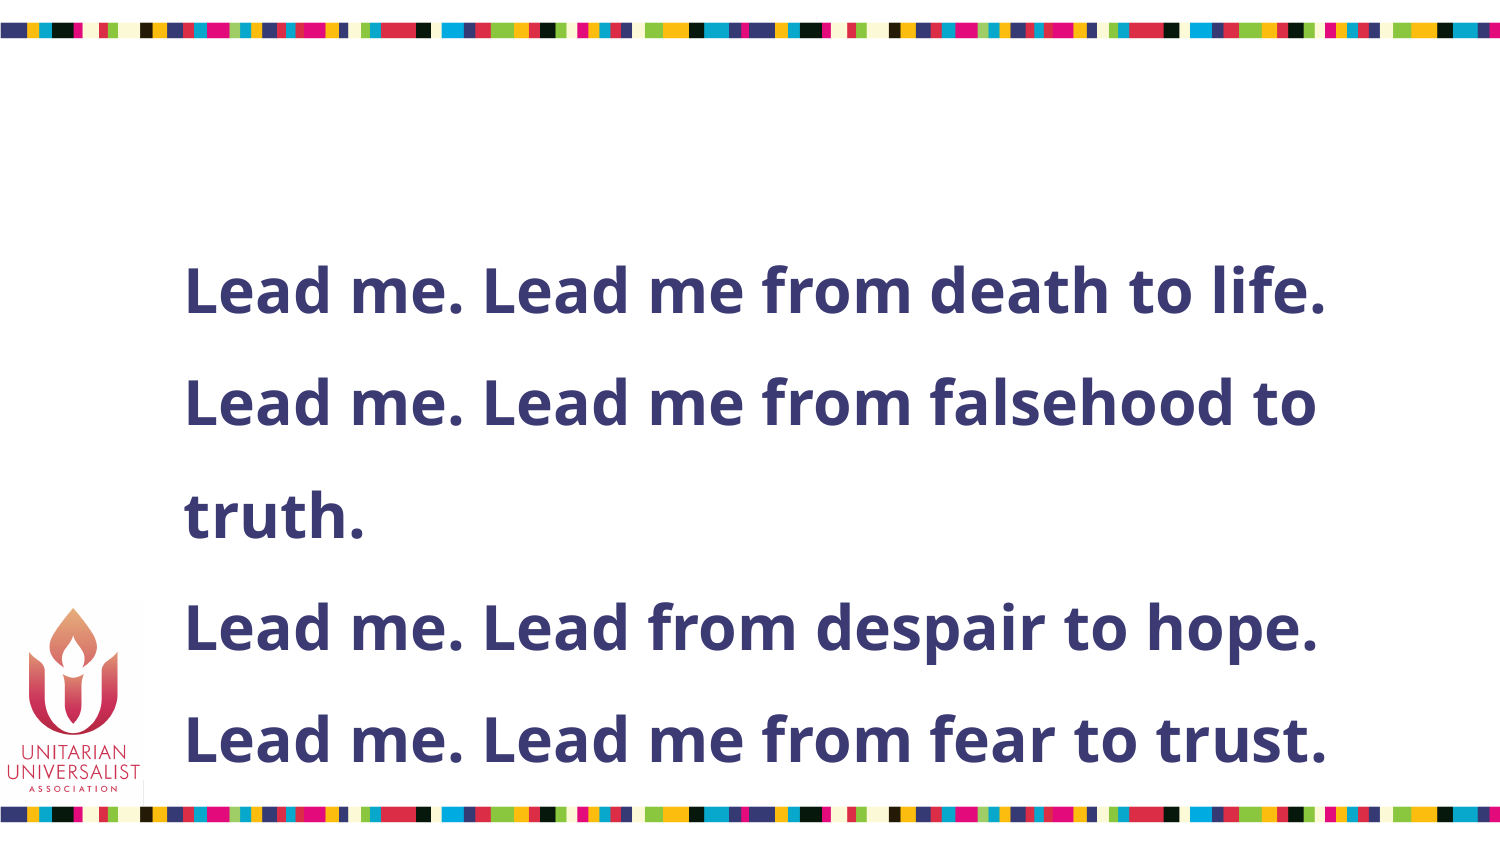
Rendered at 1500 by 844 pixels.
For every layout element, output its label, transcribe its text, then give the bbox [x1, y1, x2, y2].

text_box Lead me. Lead me from death to life. Lead me. Lead me from falsehood to truth. Lead me. Lead from despair to hope. Lead me. Lead me from fear to trust. [168, 198, 1495, 791]
picture [0, 600, 1500, 824]
picture [0, 22, 1500, 40]
